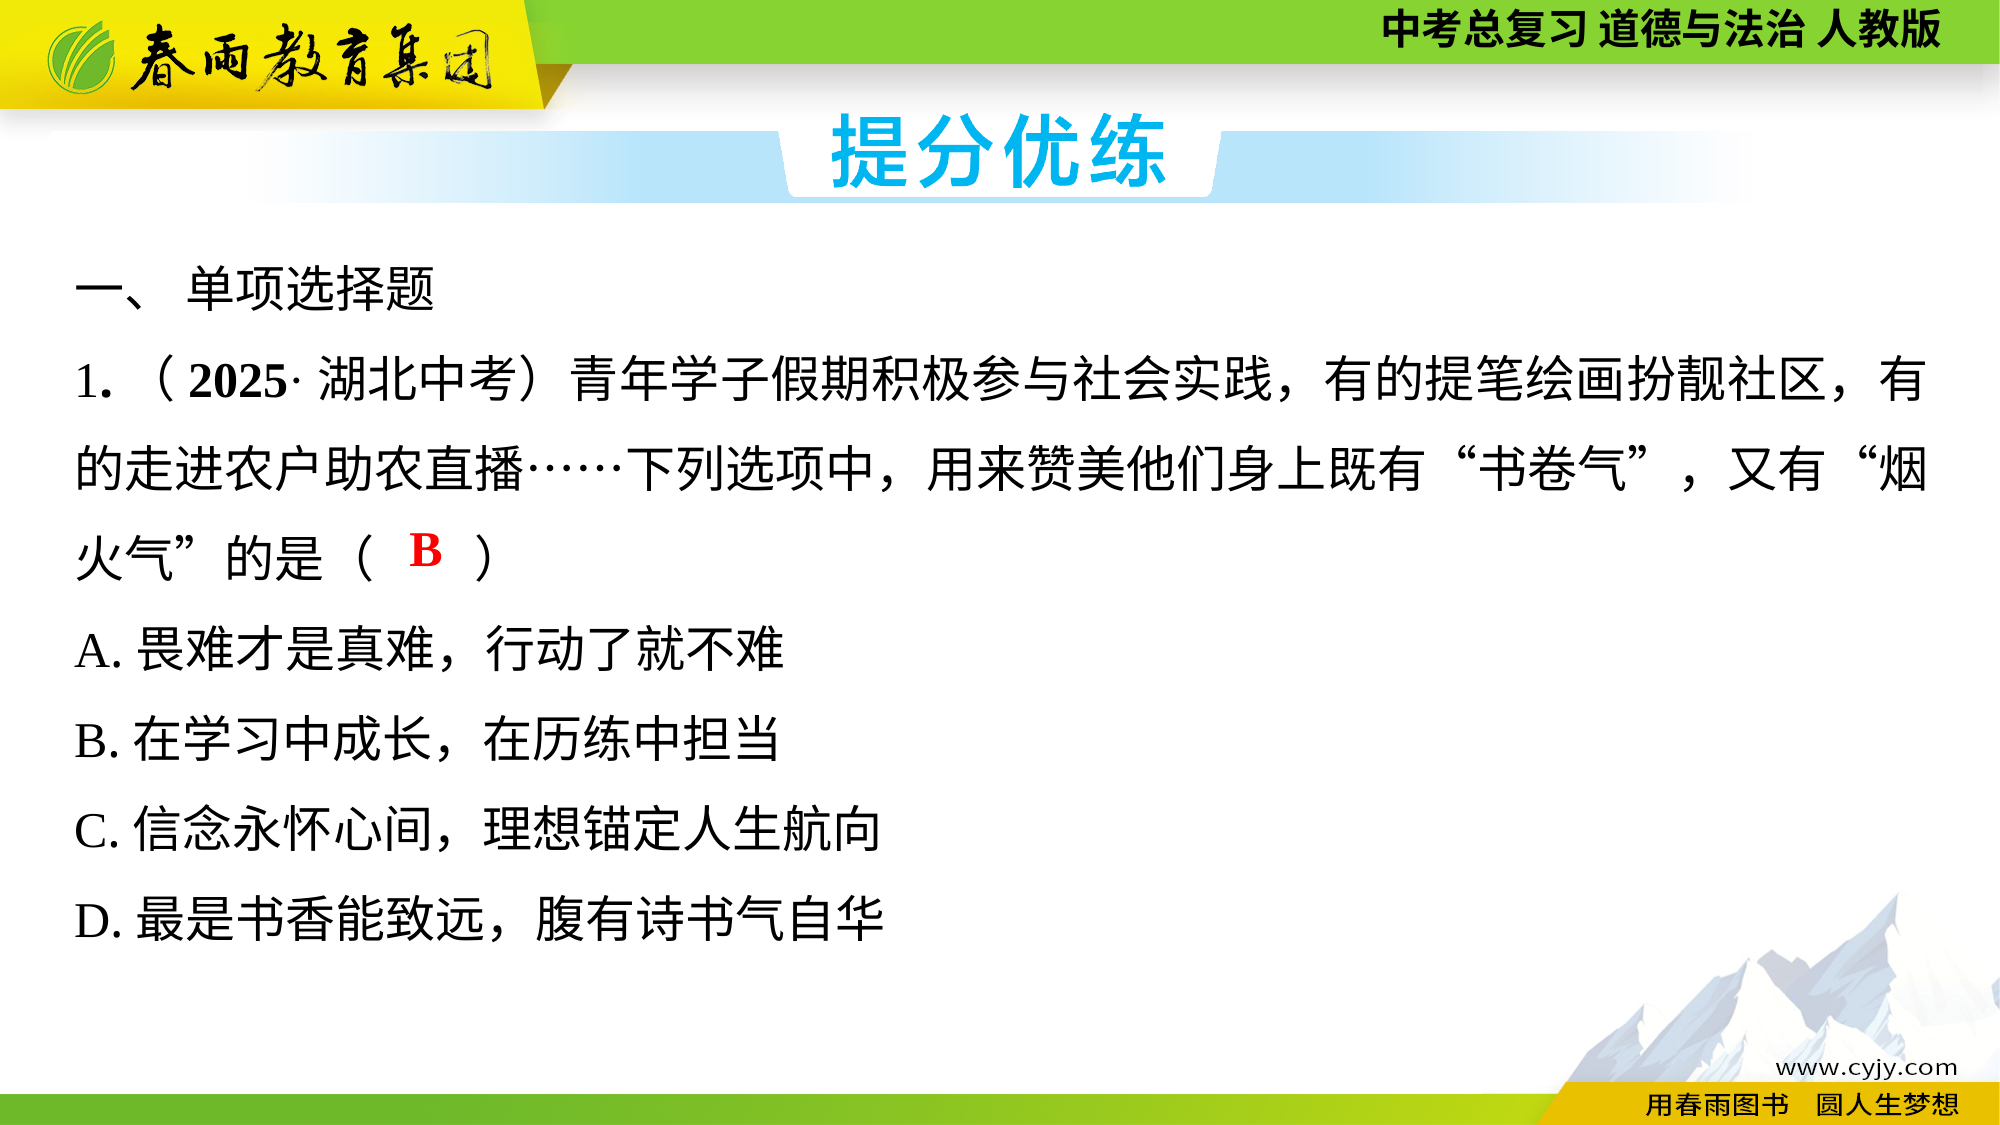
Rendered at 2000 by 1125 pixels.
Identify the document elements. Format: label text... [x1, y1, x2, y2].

list 一、 单项选择题 1.（2025·湖北中考）青年学子假期积极参与社会实践，有的提笔绘画扮靓社区，有的走进农户助农直播……下列选项中，用来赞美他们身上既有“书卷气”，又有“烟火气”的是（ ） A.畏难才是真难，行动了就不难 B.在学习中成长，在历练中担当 C.信念永怀心间，理想锚定人生航向 D.最是书香能致远，腹有诗书气自华 [59, 219, 1944, 951]
text_box B [394, 509, 458, 585]
picture [0, 0, 2000, 1125]
